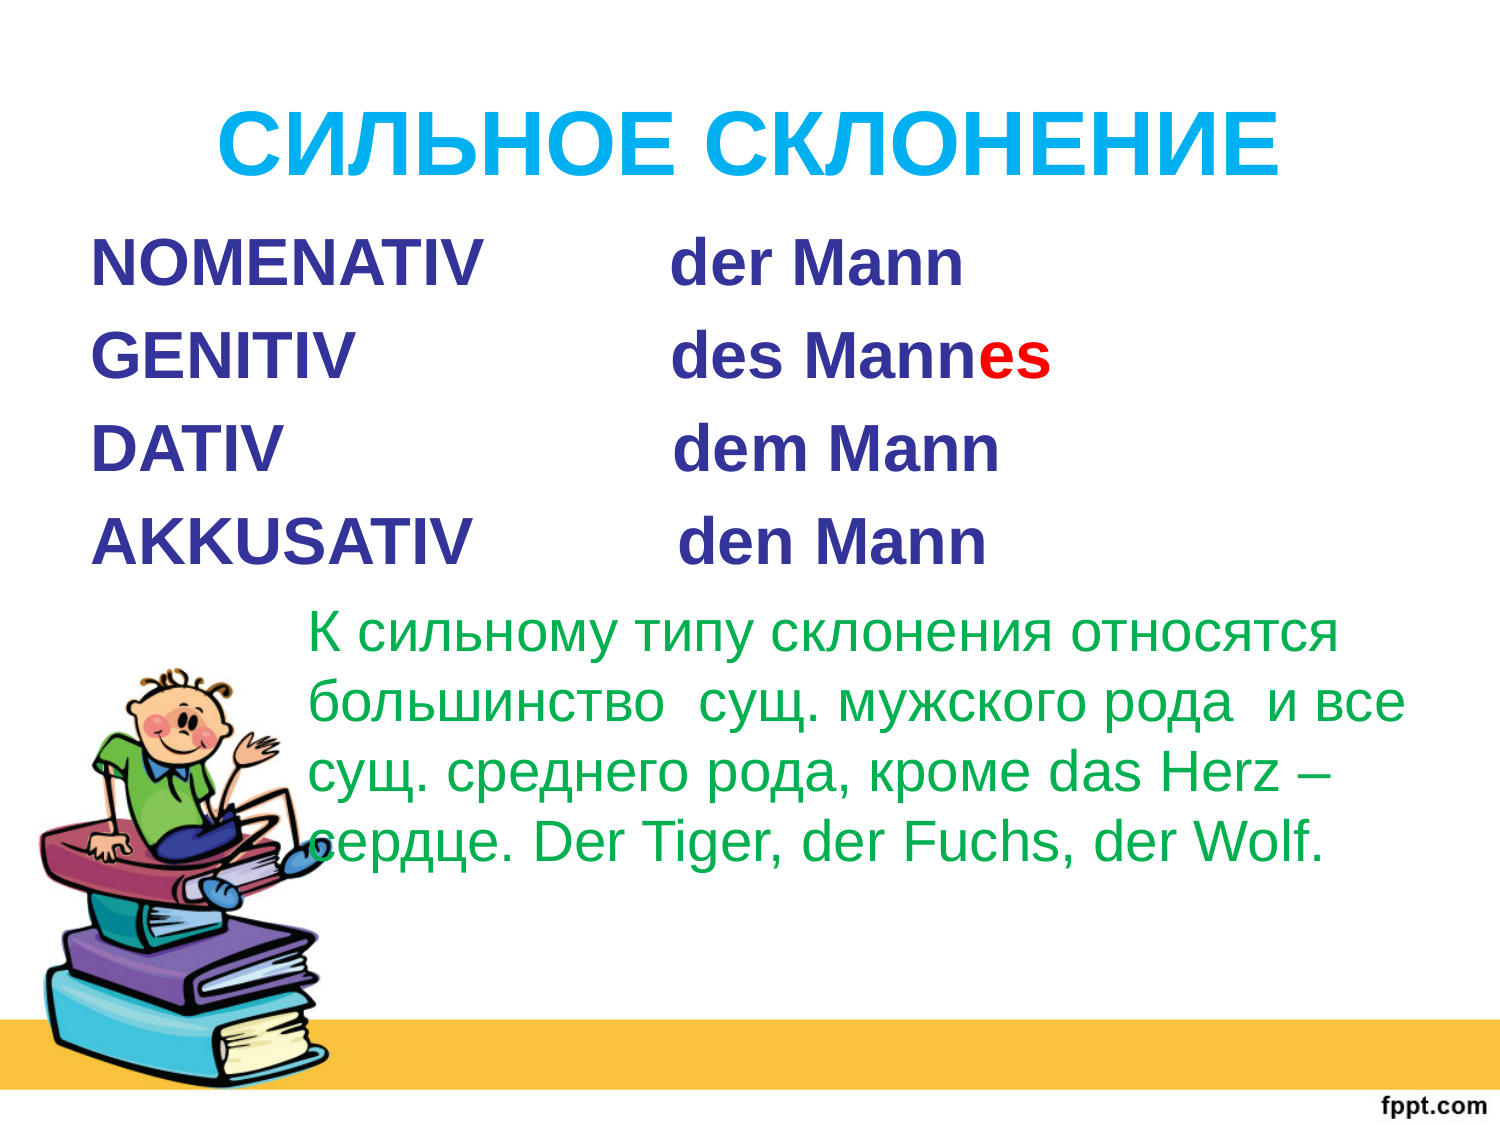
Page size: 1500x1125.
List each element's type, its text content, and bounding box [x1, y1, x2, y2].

title СИЛЬНОЕ СКЛОНЕНИЕ [74, 44, 1426, 210]
text_box К сильному типу склонения относятся большинство сущ. мужского рода и все сущ. среднего рода, кроме das Herz – сердце. Der Tiger, der Fuchs, der Wolf. [292, 585, 1430, 881]
picture [0, 0, 1500, 1125]
list NOMENATIV der Mann GENITIV des Mannes DATIV dem Mann AKKUSATIV den Mann [74, 210, 1426, 1006]
